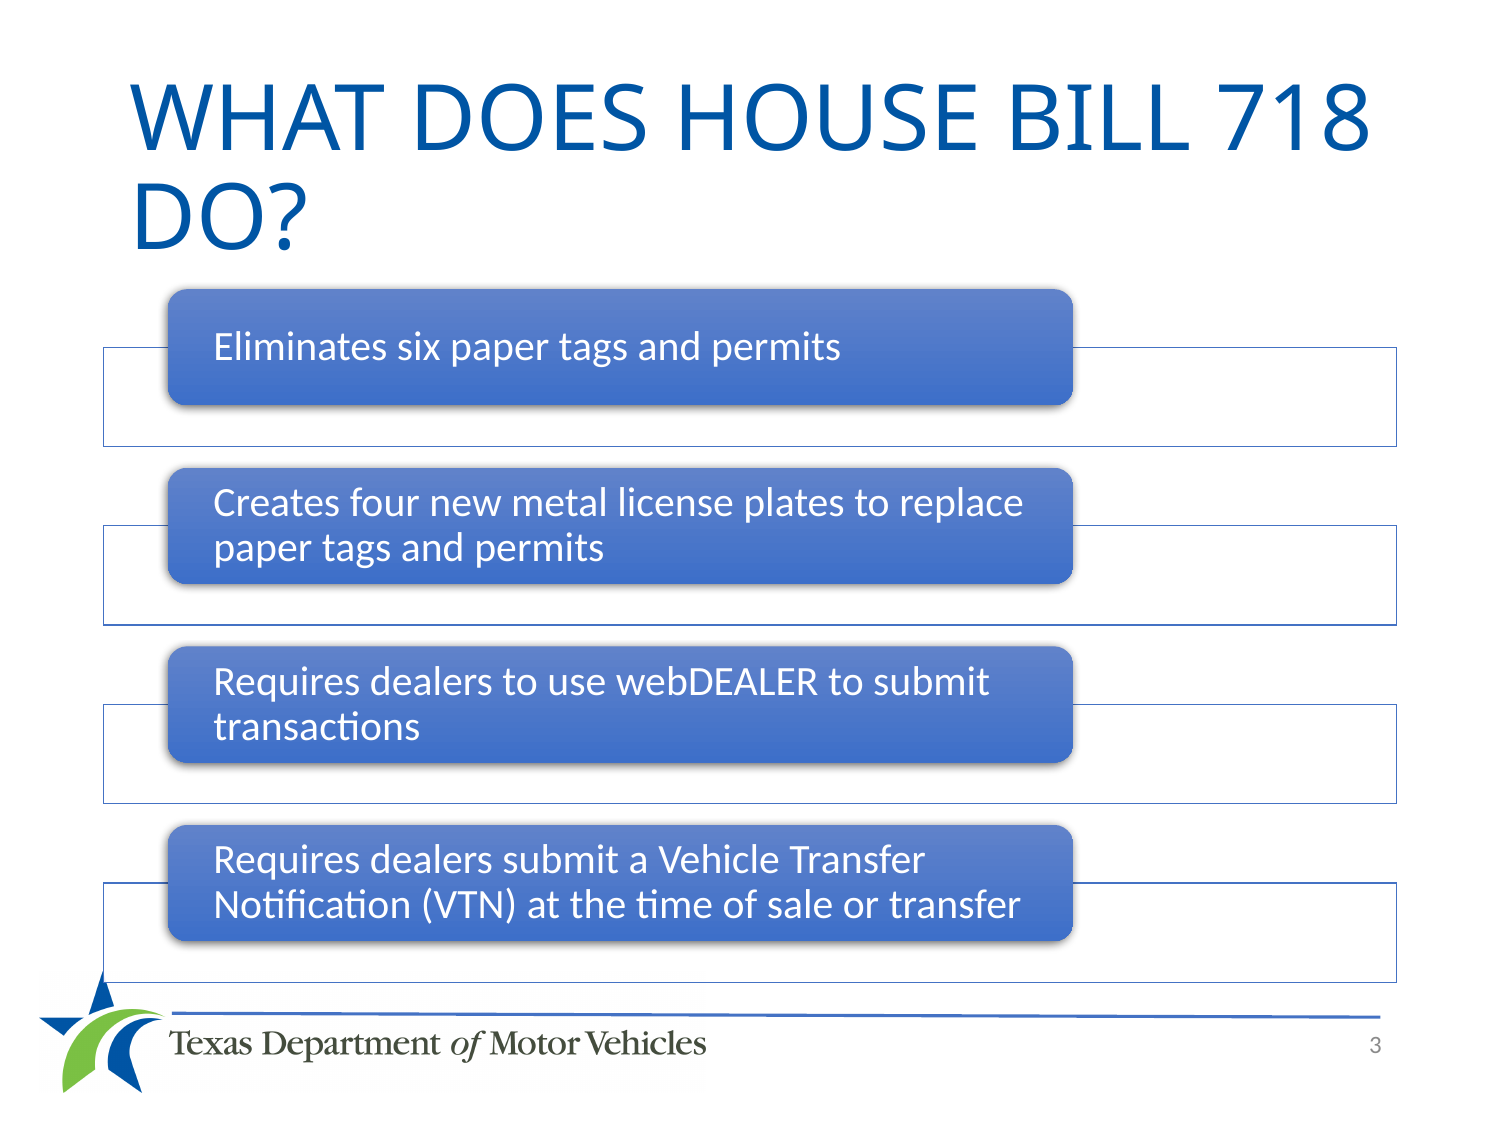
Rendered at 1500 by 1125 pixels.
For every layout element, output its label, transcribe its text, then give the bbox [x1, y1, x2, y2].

slide_number 3 [1059, 1013, 1397, 1074]
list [103, 278, 1397, 993]
title WHAT DOES HOUSE BILL 718 DO? [114, 61, 1409, 279]
picture [39, 971, 706, 1093]
